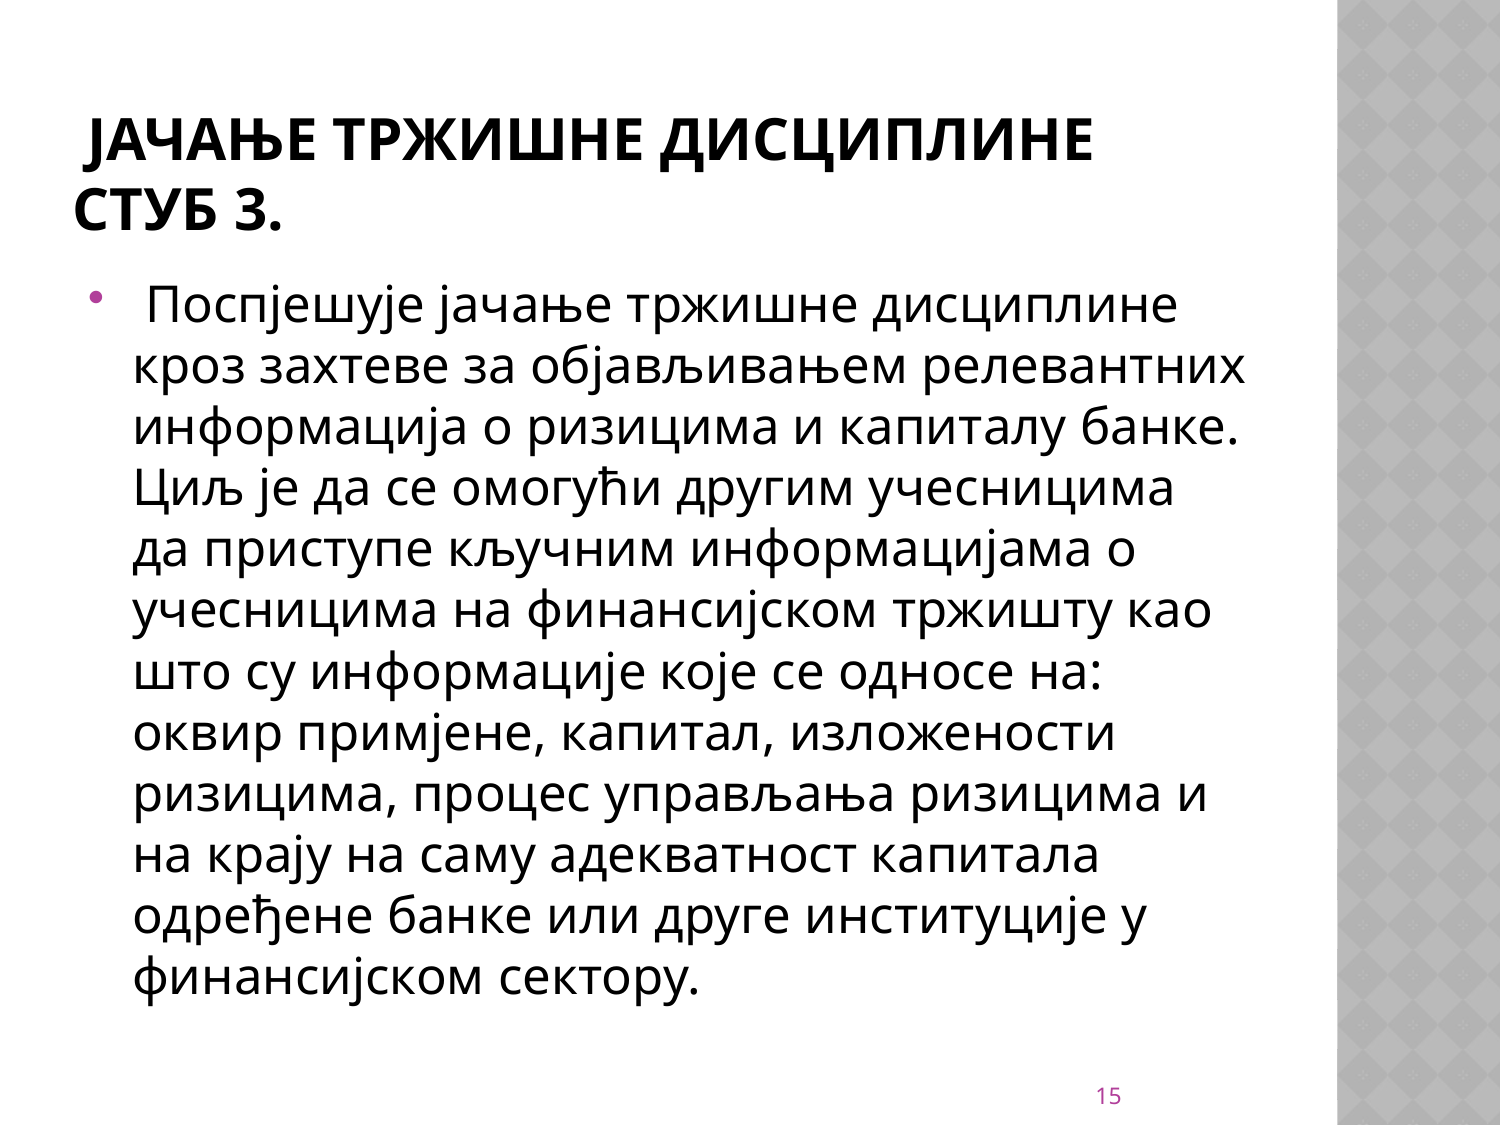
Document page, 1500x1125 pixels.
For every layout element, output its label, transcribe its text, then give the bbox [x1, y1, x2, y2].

slide_number 15 [1025, 1075, 1122, 1113]
list Поспјешује јачање тржишне дисциплине кроз захтеве за објављивањем релевантних информација о ризицима и капиталу банке. Циљ је да се омогући другим учесницима да приступе кључним информацијама о учесницима на финансијском тржишту као што су информације које се односе на: оквир примјене, капитал, изложености ризицима, процес управљања ризицима и на крају на саму адекватност капитала одређене банке или друге институције у финансијском сектору. [75, 264, 1263, 1059]
title Јачање тржишне дисциплине стуб 3. [64, 54, 1253, 243]
